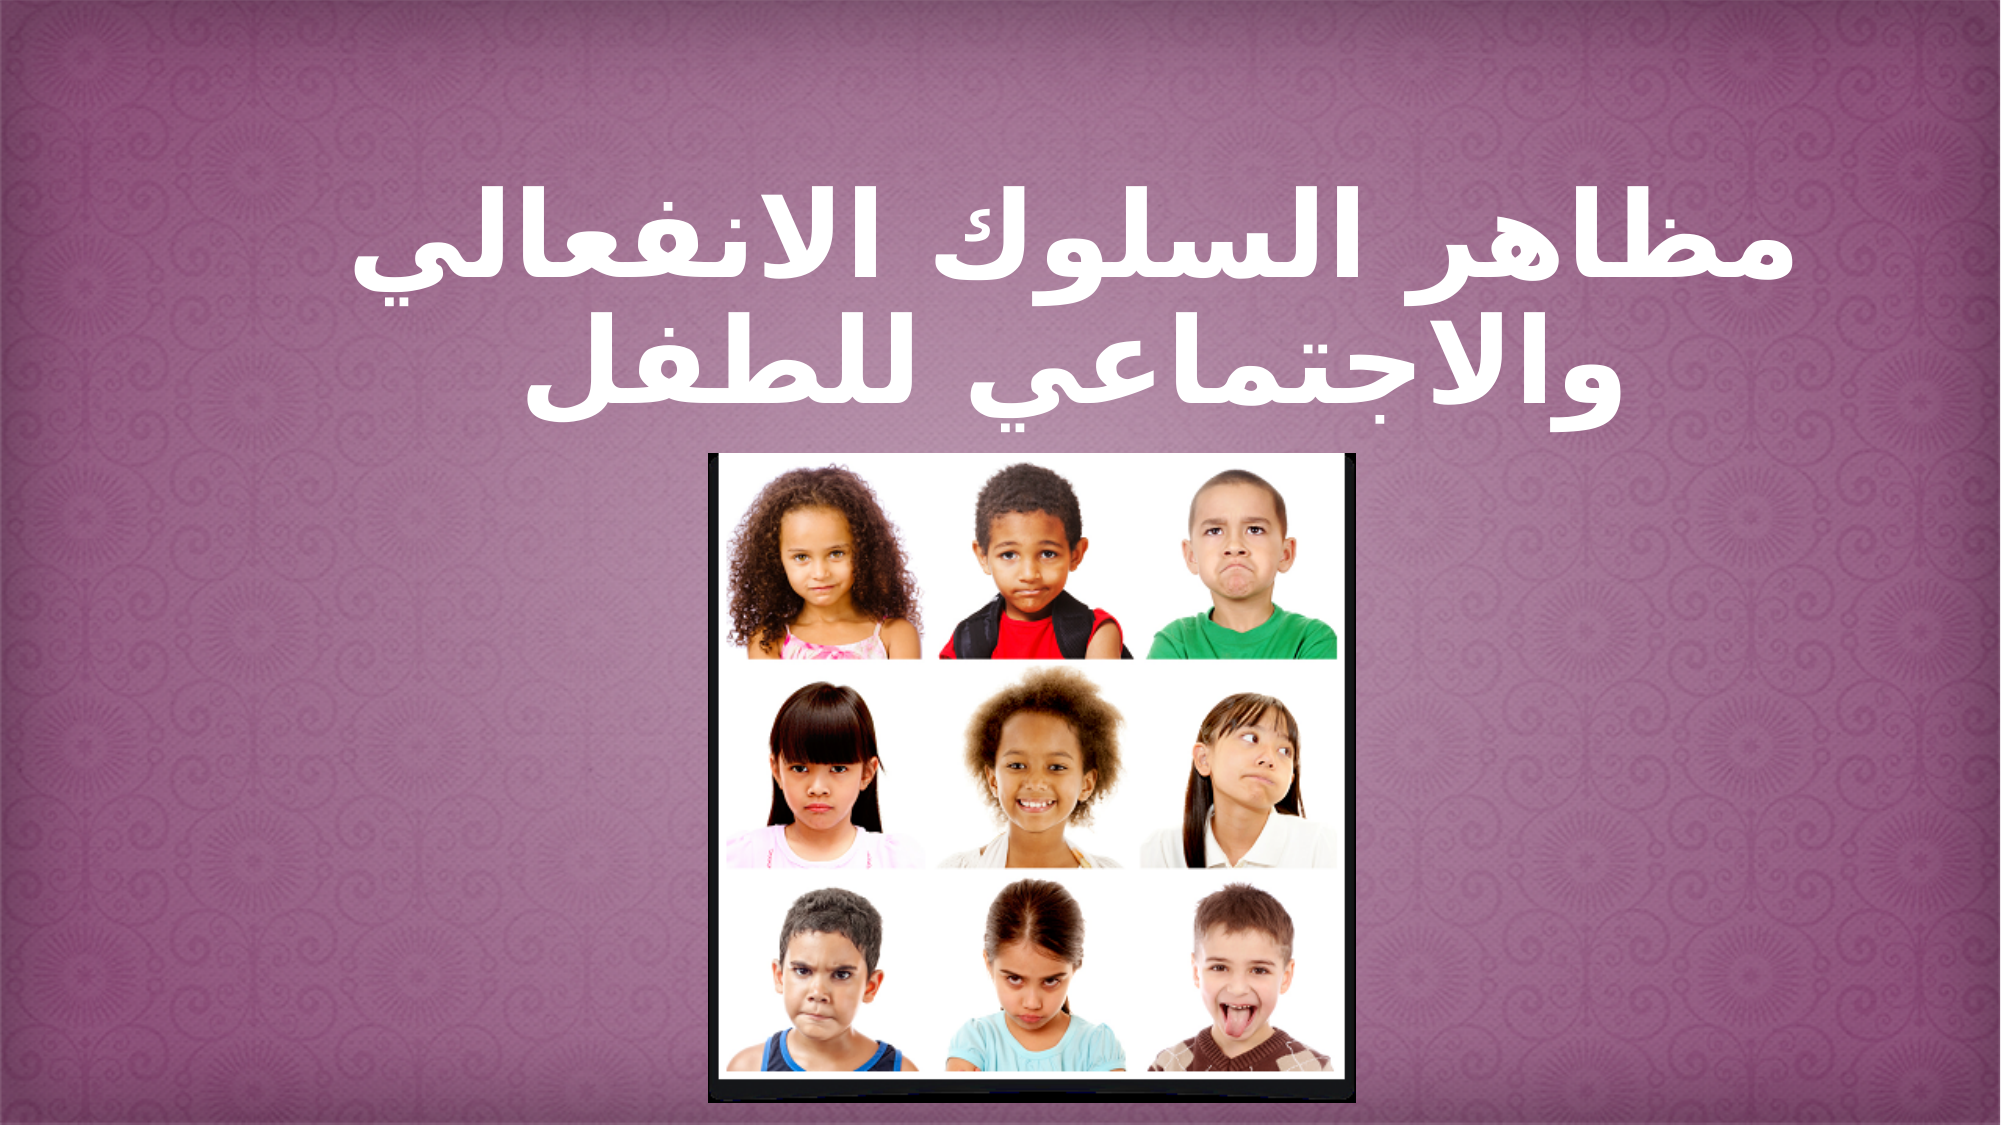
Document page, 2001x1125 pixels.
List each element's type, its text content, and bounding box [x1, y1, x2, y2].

title مظاهر السلوك الانفعالي والاجتماعي للطفل [322, 56, 1828, 436]
picture [0, 0, 2001, 1125]
